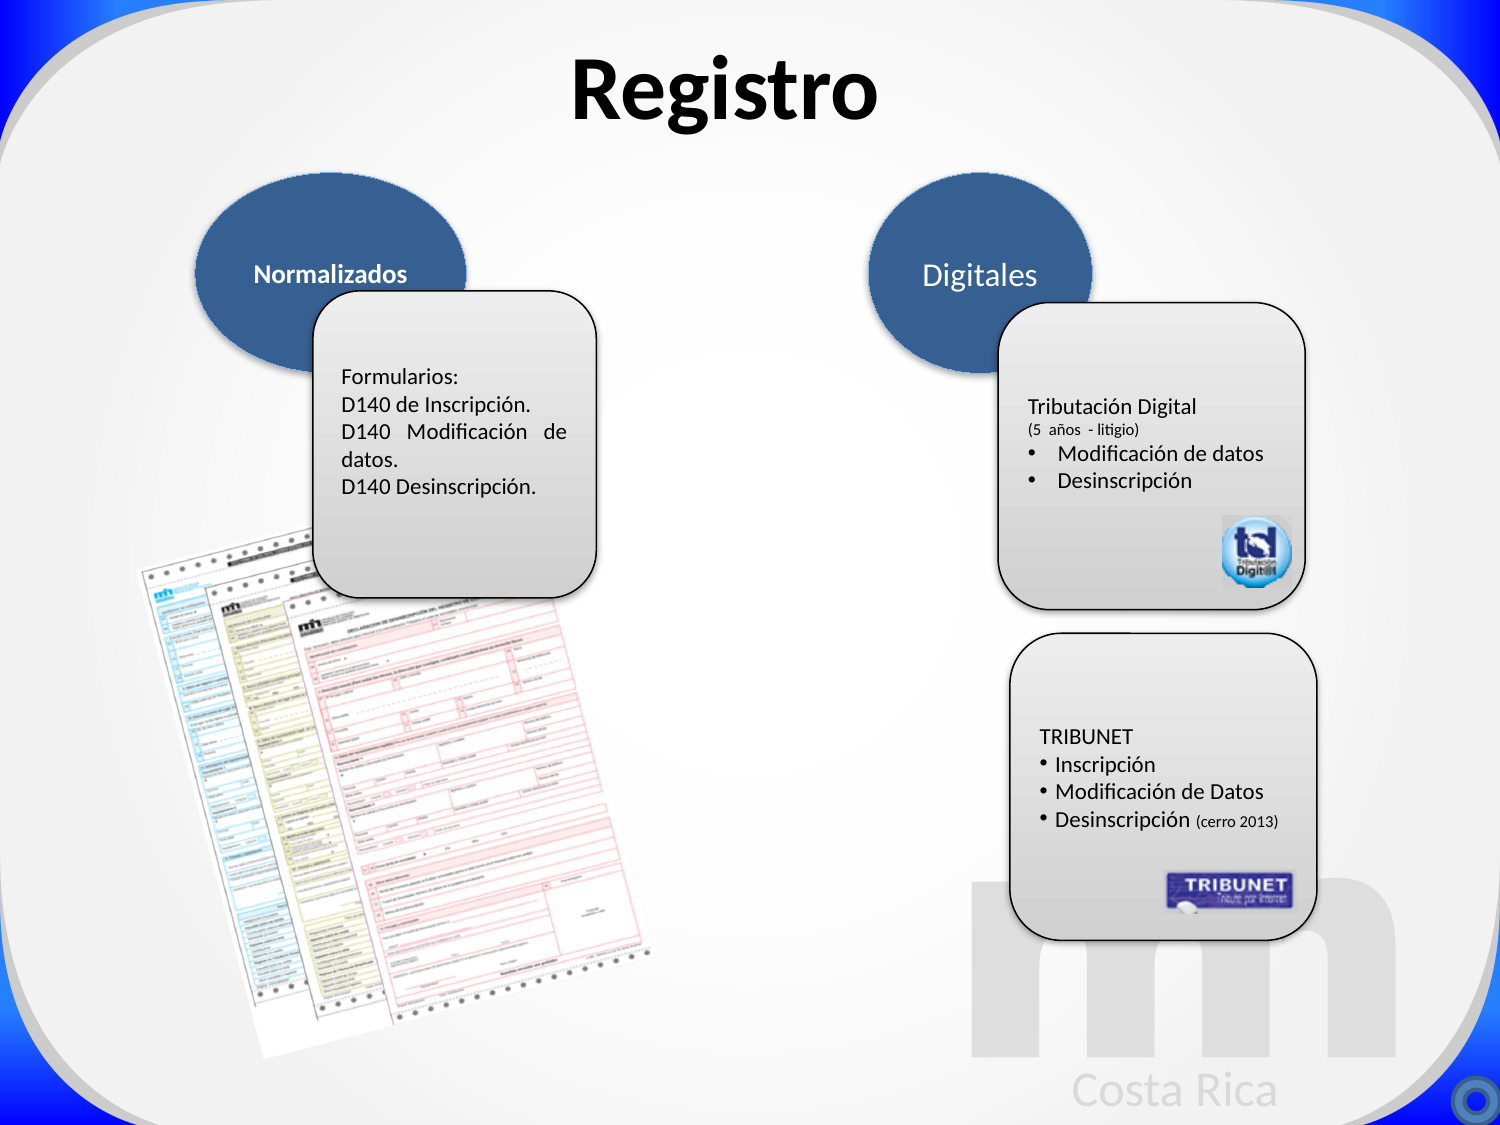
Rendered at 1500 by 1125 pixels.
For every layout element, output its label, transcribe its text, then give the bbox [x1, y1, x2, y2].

picture [1467, 1092, 1485, 1110]
text_box Digitales [868, 172, 1093, 374]
text_box Tributación Digital (5 años - litigio) Modificación de datos Desinscripción [997, 301, 1306, 611]
text_box [1450, 1075, 1500, 1125]
text_box Normalizados [194, 172, 467, 372]
text_box Formularios: D140 de Inscripción. D140 Modificación de datos. D140 Desinscripción. [312, 290, 598, 510]
text_box Registro [263, 20, 1187, 149]
text_box TRIBUNET Inscripción Modificación de Datos Desinscripción (cerro 2013) [1009, 632, 1318, 942]
picture [1489, 1114, 1500, 1125]
picture [0, 0, 1500, 1125]
text_box Costa Rica [1056, 1049, 1341, 1124]
